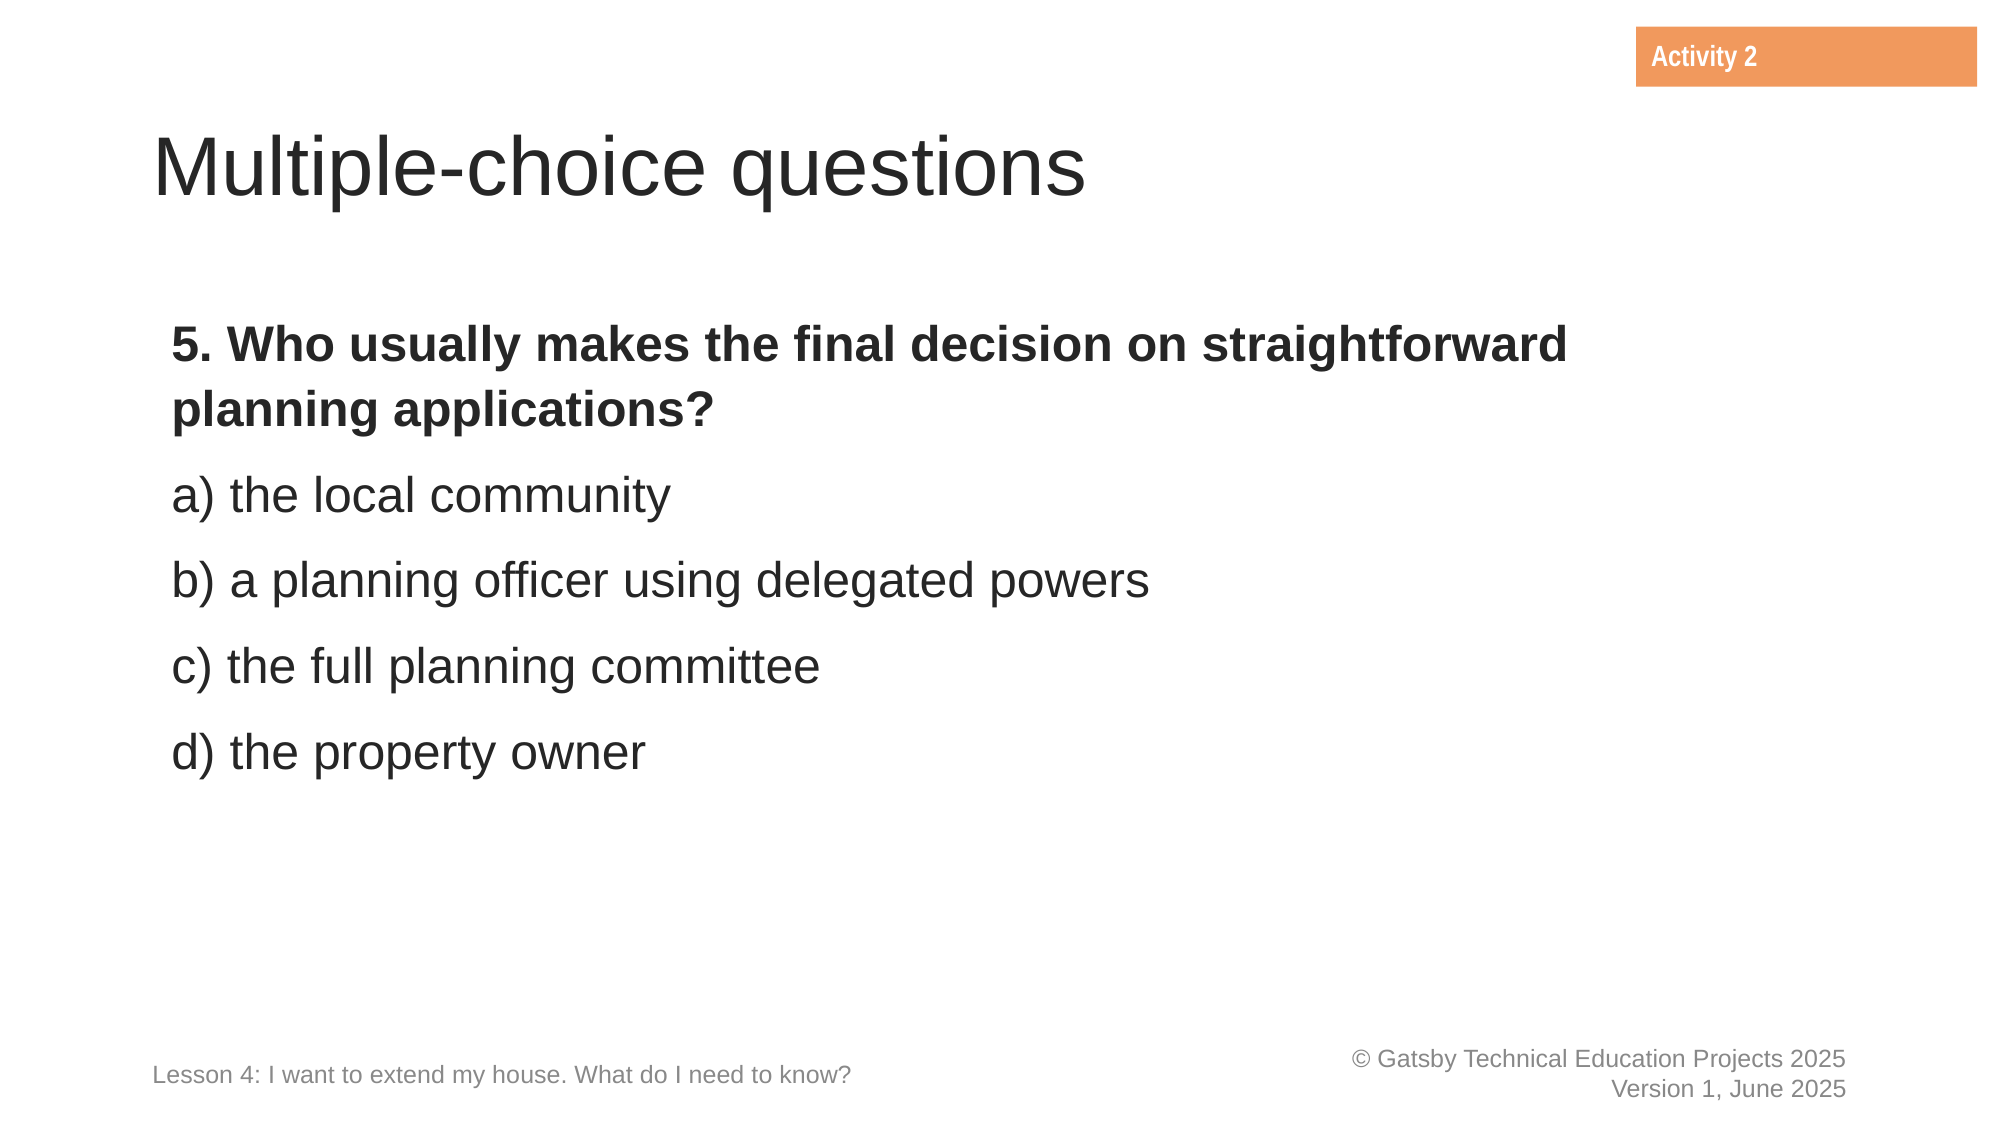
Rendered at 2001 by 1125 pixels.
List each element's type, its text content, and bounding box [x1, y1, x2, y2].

list Activity 2 [1636, 26, 1978, 87]
list 5. Who usually makes the final decision on straightforward planning applications? a) the local community b) a planning officer using delegated powers c) the full planning committee d) the property owner [137, 299, 1707, 1014]
title Multiple-choice questions [137, 59, 1863, 278]
list Lesson 4: I want to extend my house. What do I need to know? [137, 1042, 908, 1103]
